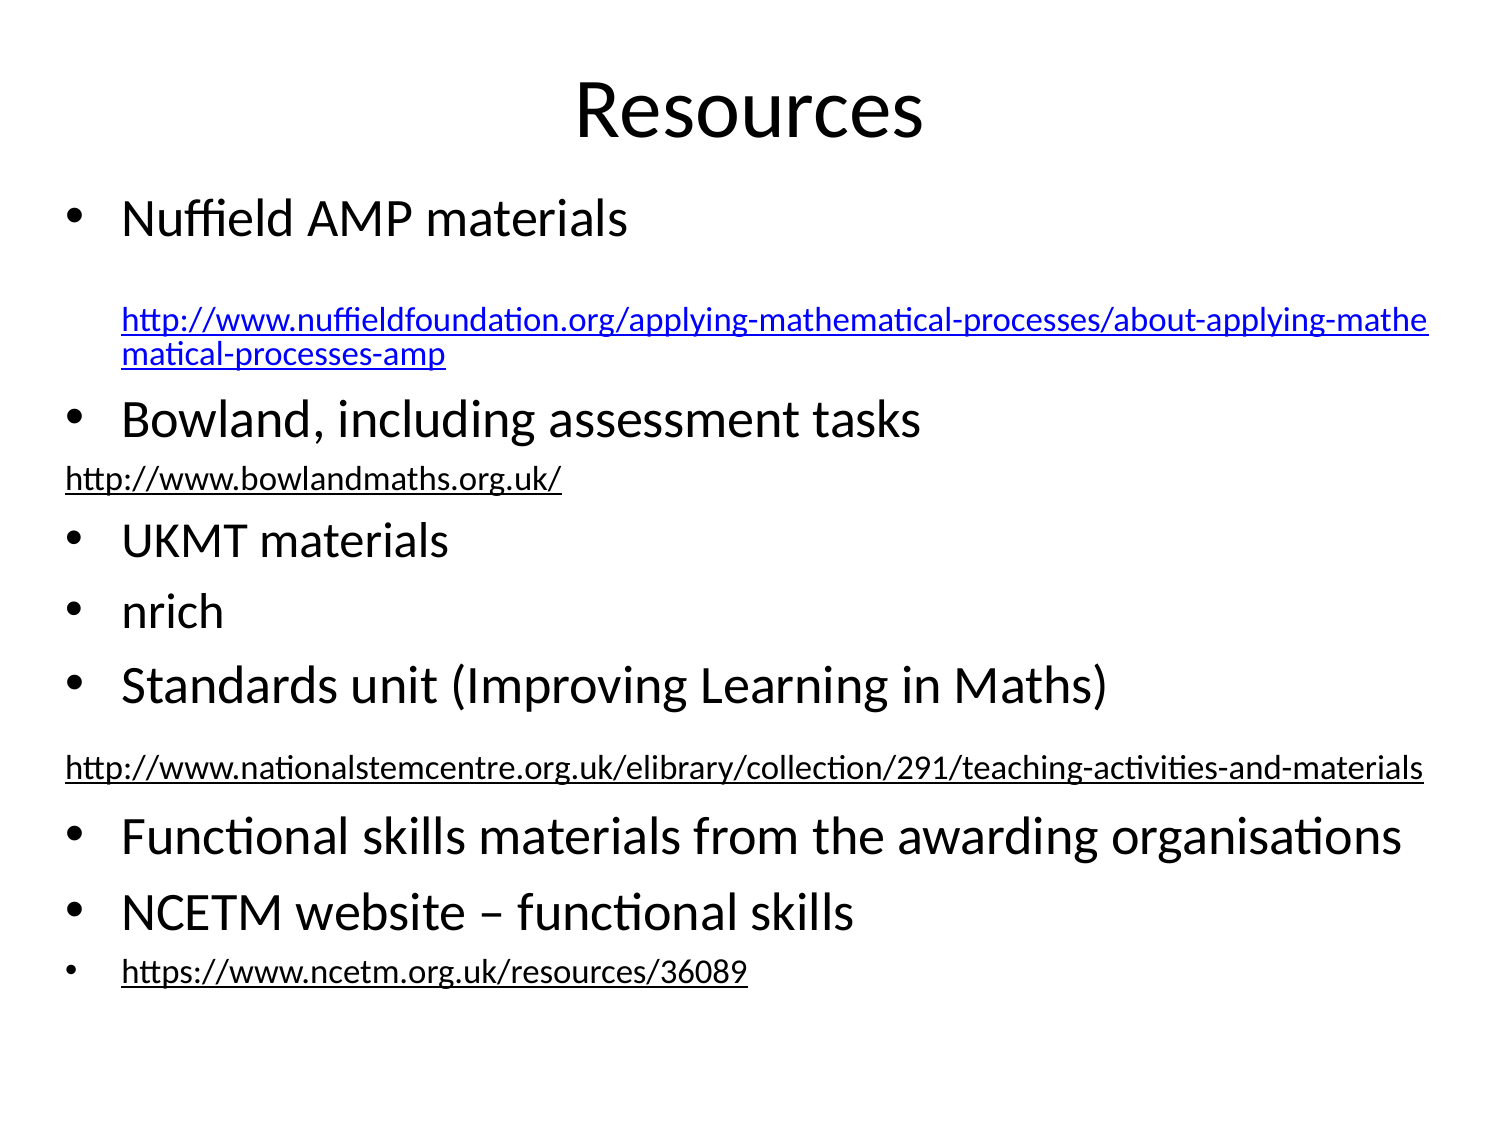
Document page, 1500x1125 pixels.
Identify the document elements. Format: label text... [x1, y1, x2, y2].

list Nuffield AMP materials http://www.nuffieldfoundation.org/applying-mathematical-processes/about-applying-mathematical-processes-amp Bowland, including assessment tasks http://www.bowlandmaths.org.uk/ UKMT materials nrich Standards unit (Improving Learning in Maths) http://www.nationalstemcentre.org.uk/elibrary/collection/291/teaching-activities-and-materials Functional skills materials from the awarding organisations NCETM website – functional skills https://www.ncetm.org.uk/resources/36089 [50, 174, 1450, 1005]
title Resources [75, 45, 1425, 163]
